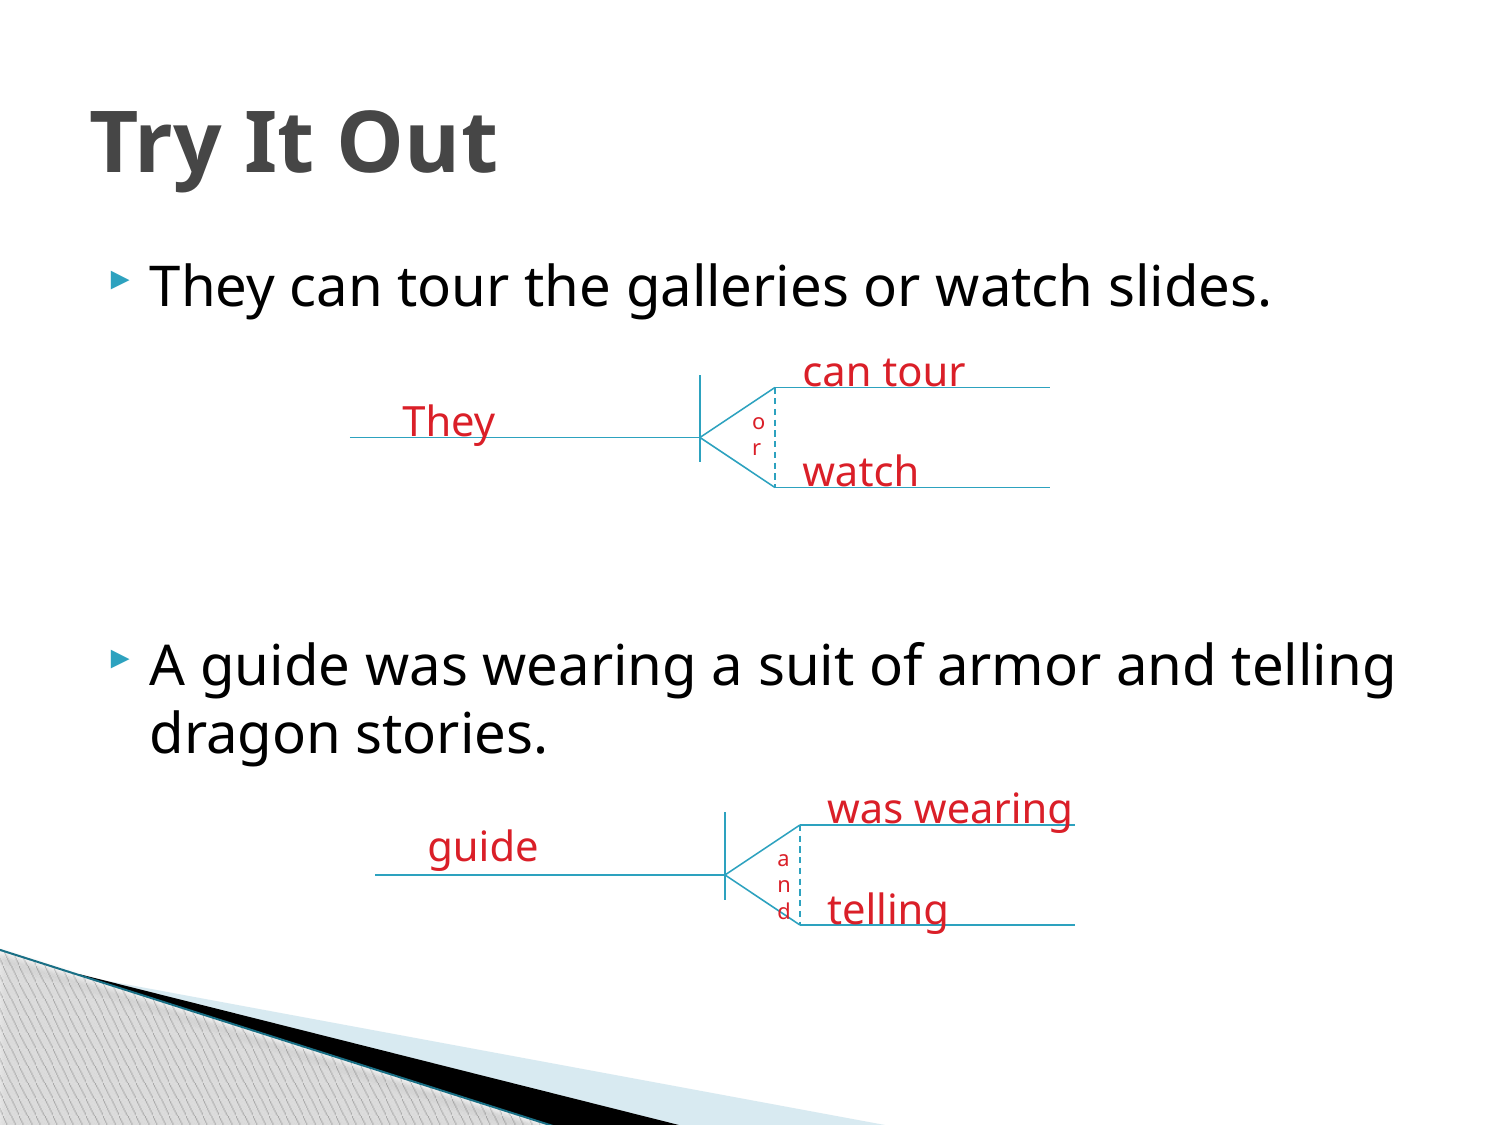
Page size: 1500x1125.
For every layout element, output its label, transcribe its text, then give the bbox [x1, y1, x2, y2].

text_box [374, 812, 756, 926]
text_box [349, 374, 731, 488]
title Try It Out [75, 45, 1425, 233]
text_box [737, 337, 1026, 504]
list They can tour the galleries or watch slides. A guide was wearing a suit of armor and telling dragon stories. [75, 243, 1425, 986]
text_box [762, 774, 1101, 941]
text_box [1030, 374, 1051, 488]
